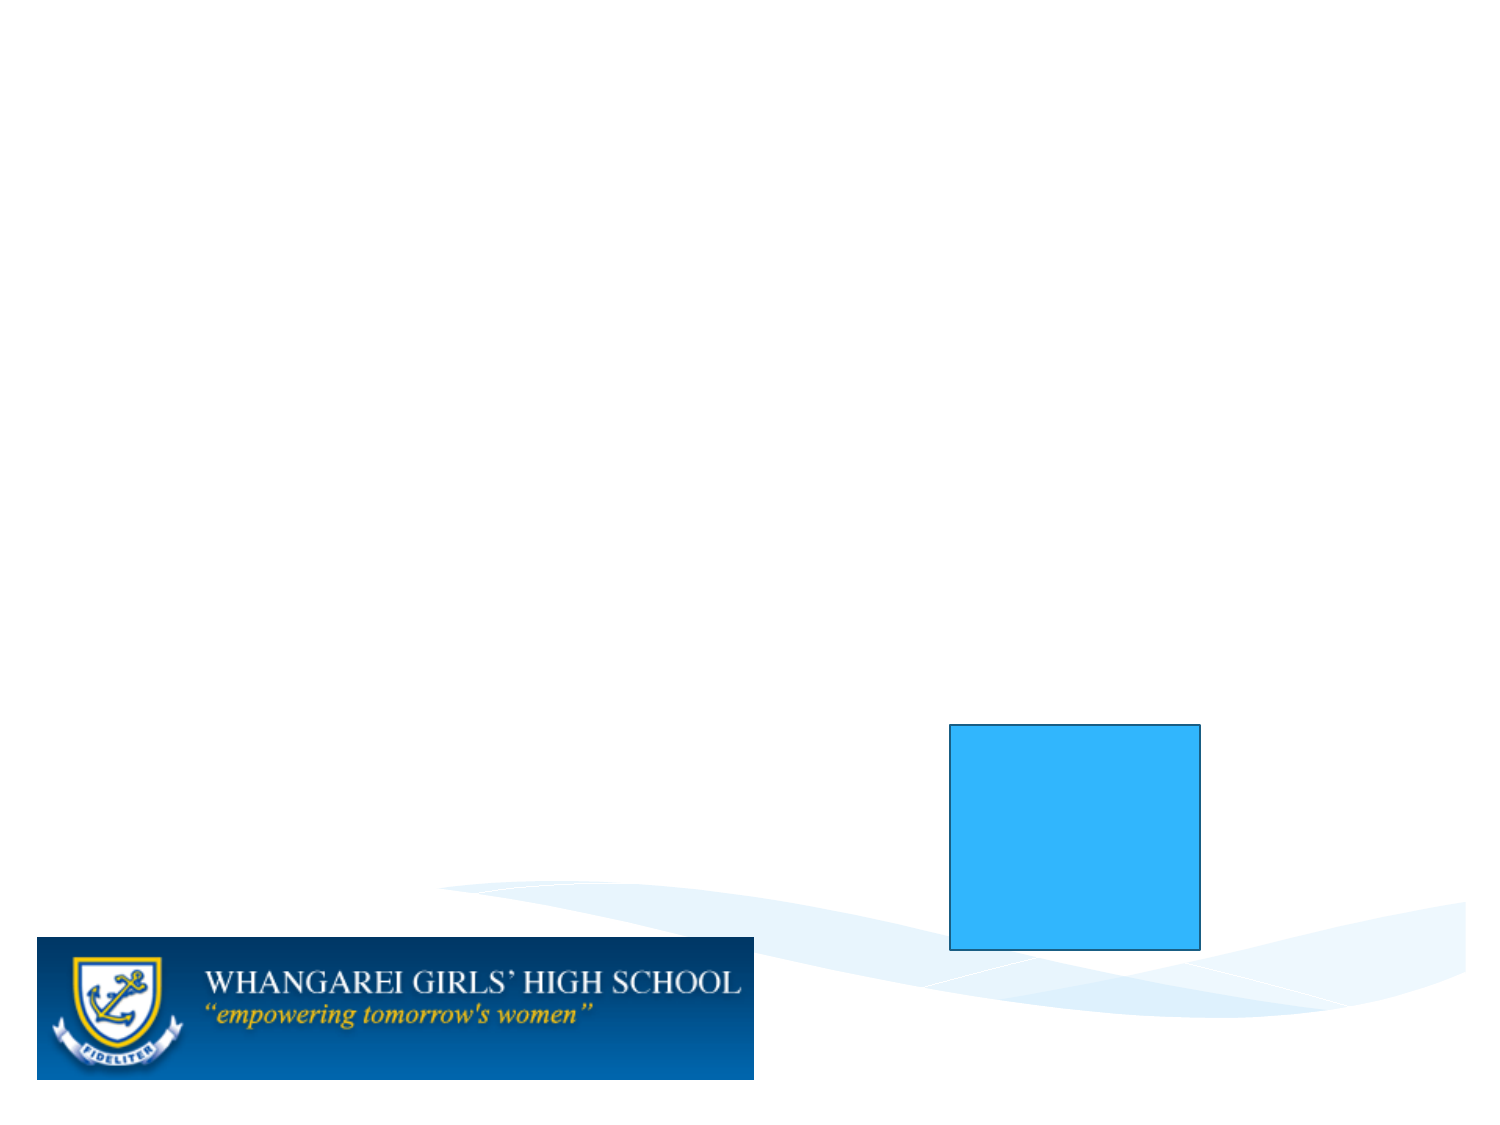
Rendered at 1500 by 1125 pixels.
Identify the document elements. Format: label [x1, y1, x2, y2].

text_box [949, 724, 1201, 951]
picture [37, 937, 754, 1080]
